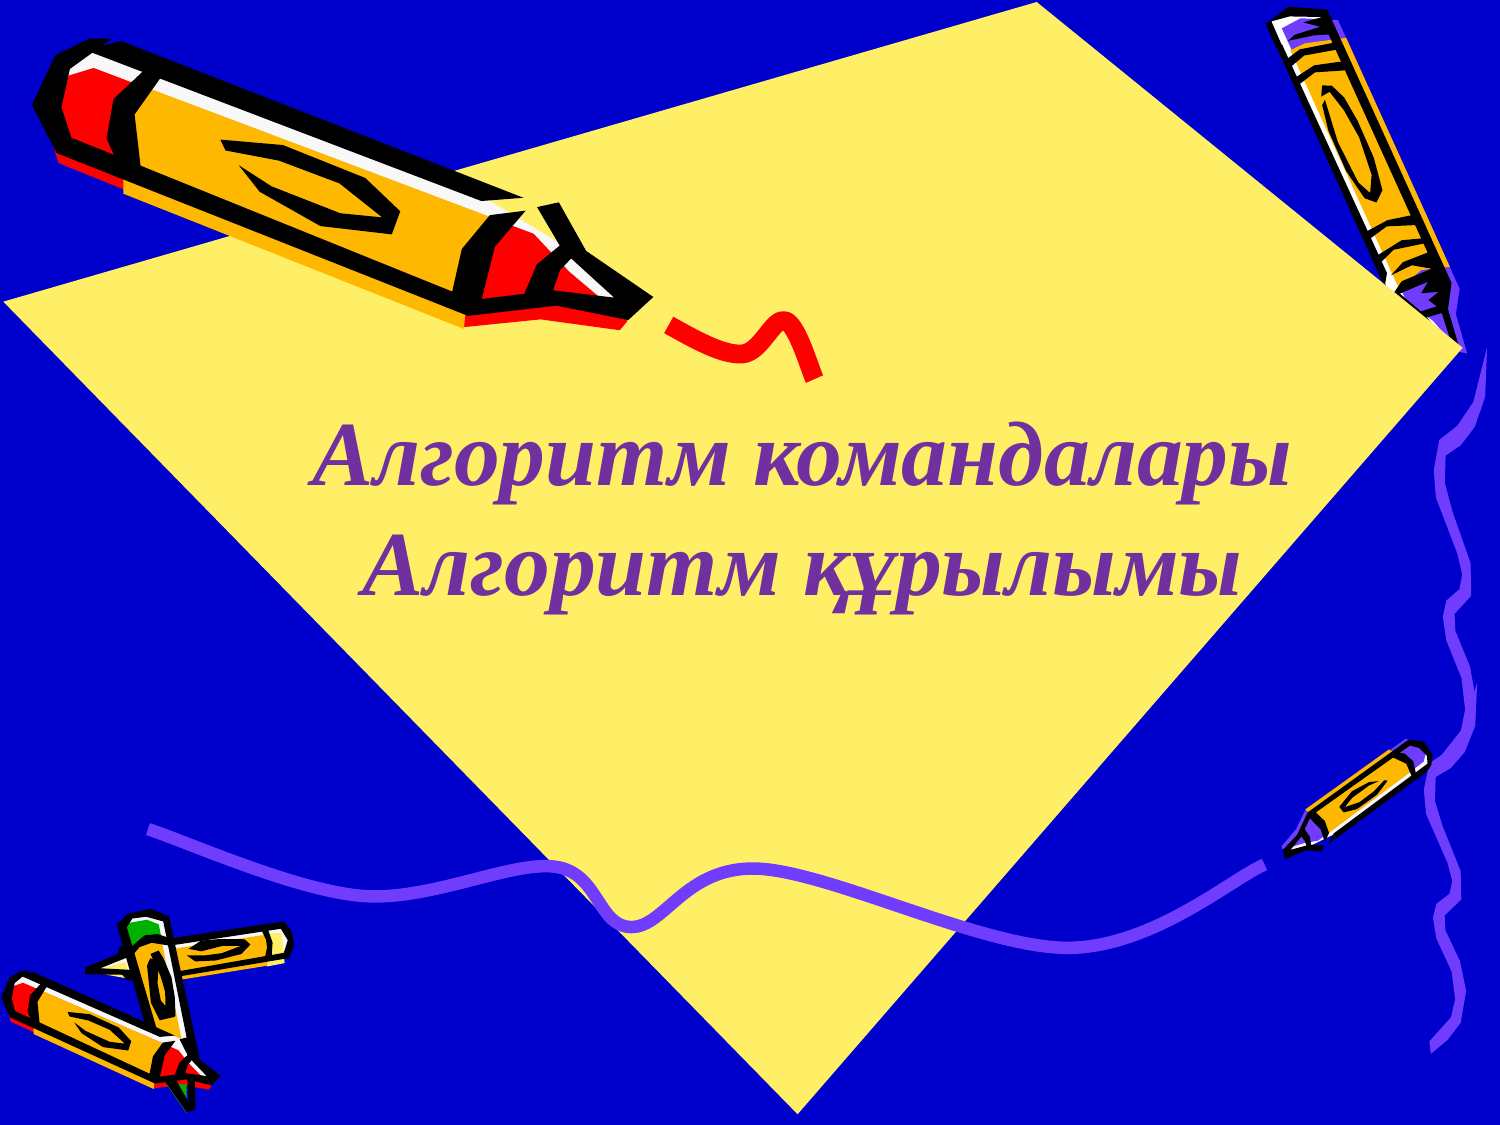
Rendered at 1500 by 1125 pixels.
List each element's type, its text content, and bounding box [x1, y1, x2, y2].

text_box Алгоритм командалары Алгоритм құрылымы [297, 386, 1309, 622]
